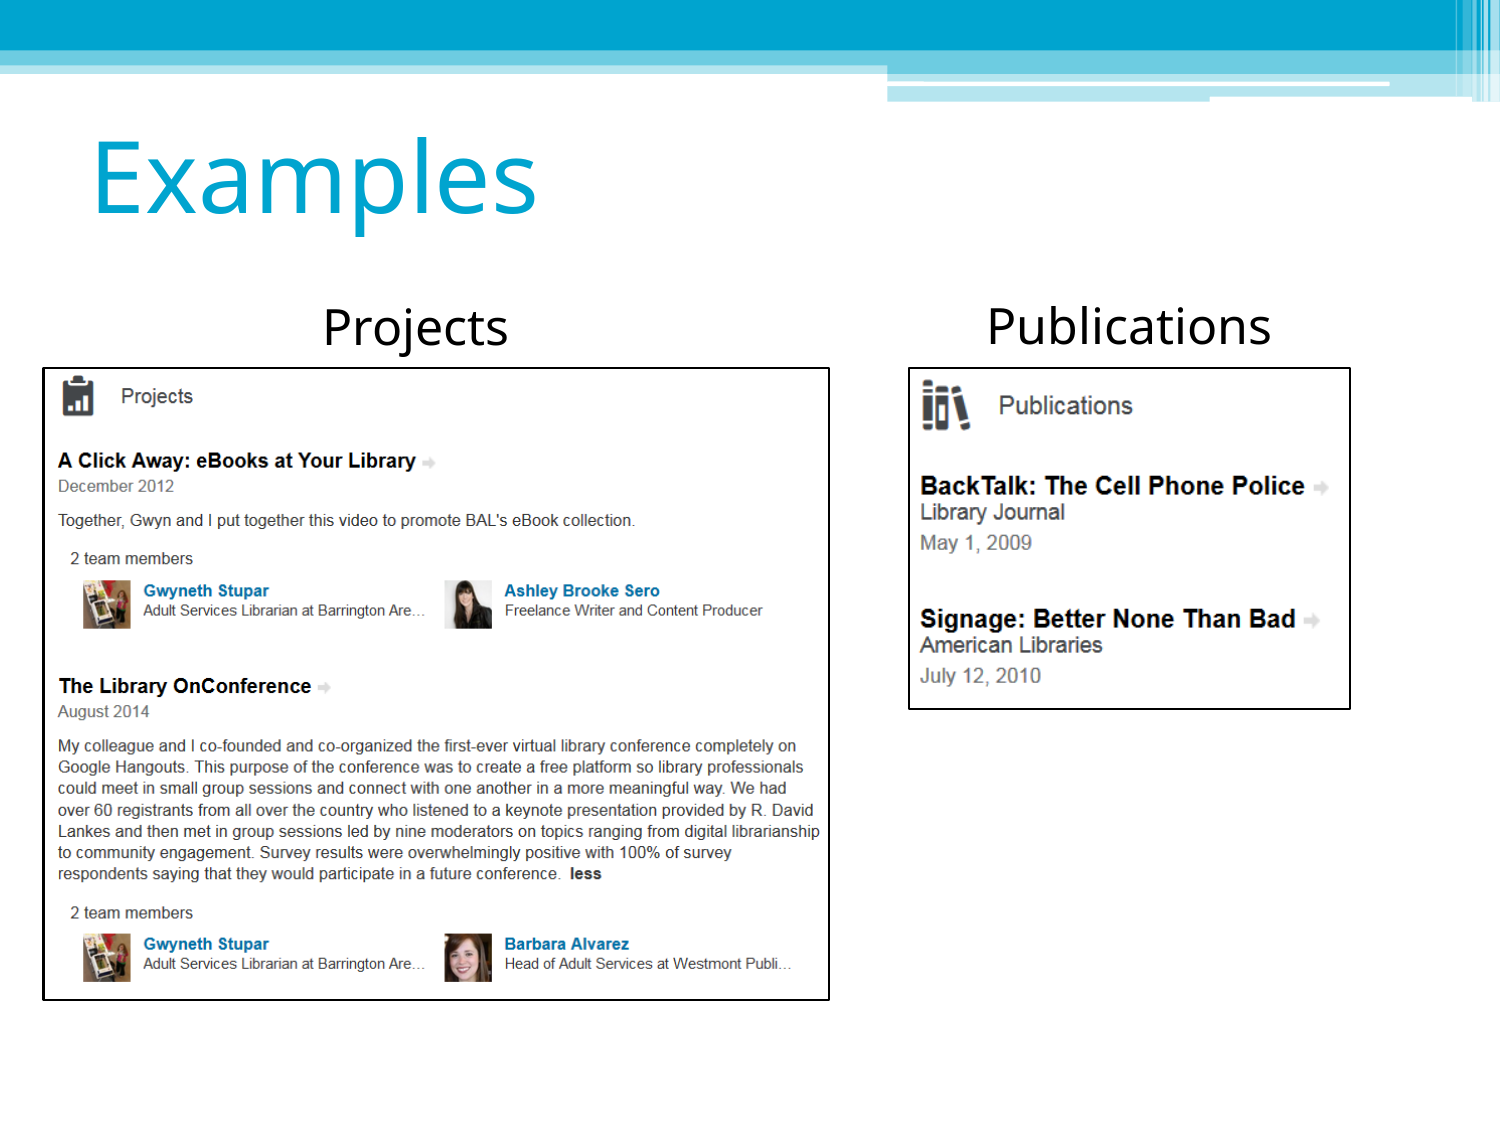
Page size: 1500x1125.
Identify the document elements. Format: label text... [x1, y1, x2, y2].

list Projects [105, 287, 727, 367]
picture [44, 368, 829, 999]
text_box Publications [818, 287, 1440, 409]
title Examples [75, 85, 1425, 261]
picture [909, 368, 1349, 708]
